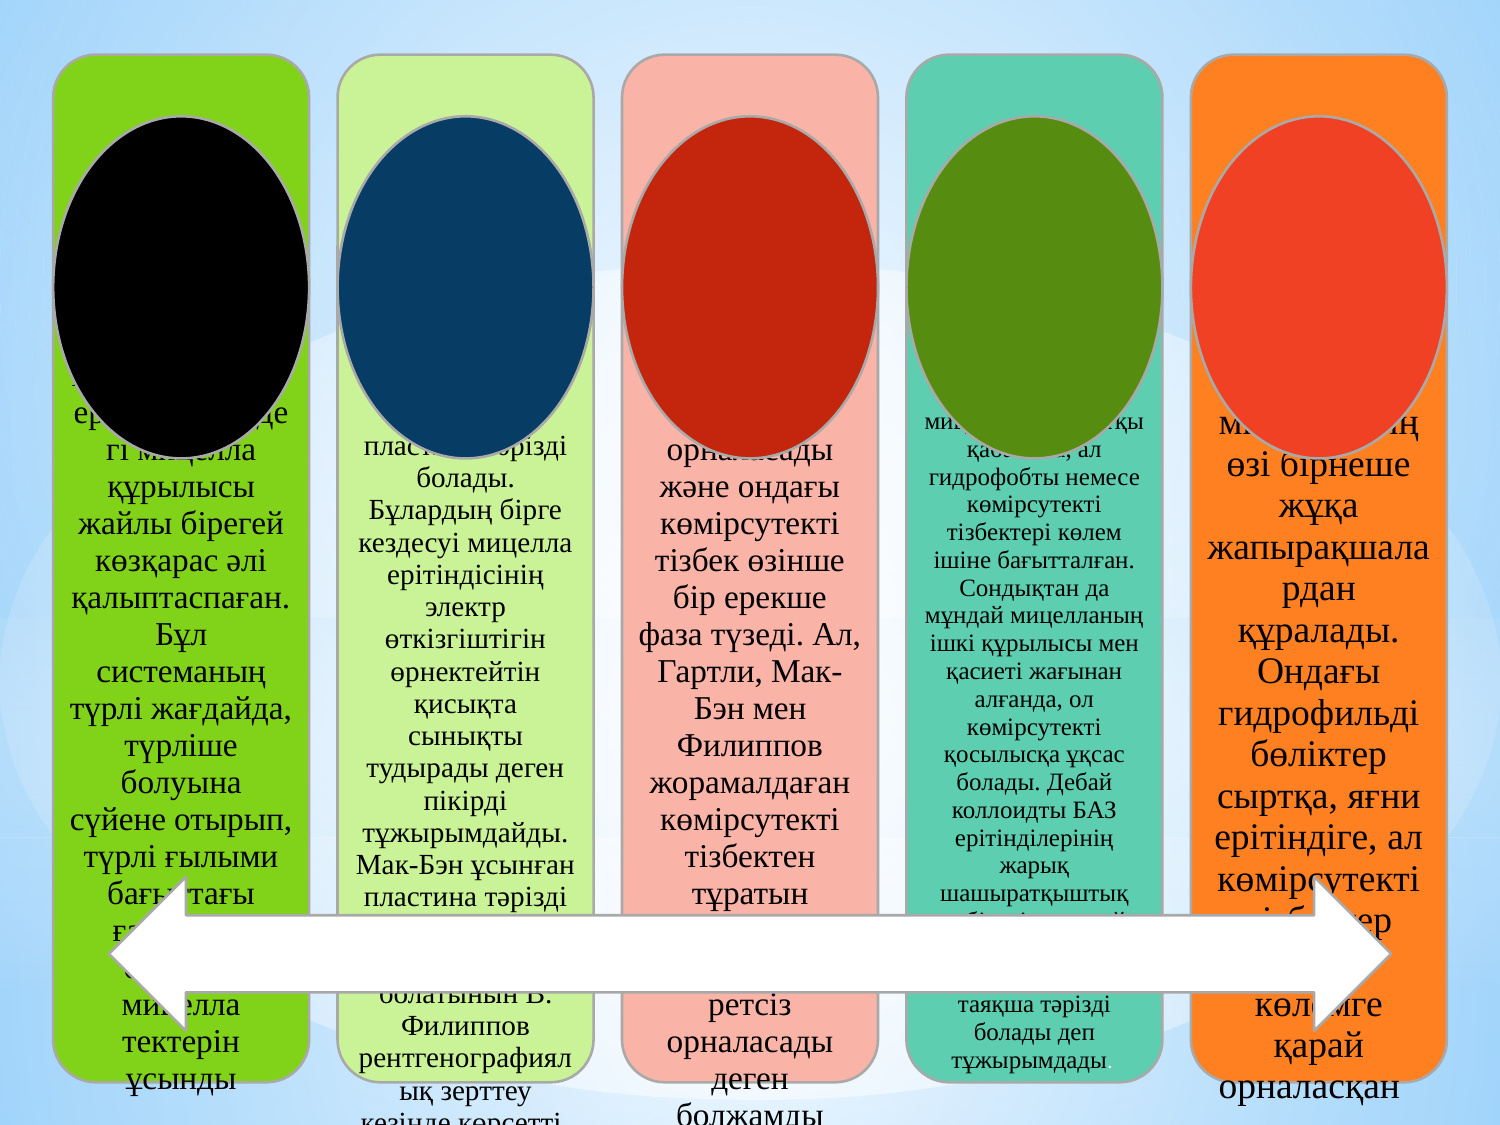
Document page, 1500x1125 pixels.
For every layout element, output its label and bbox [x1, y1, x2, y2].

list [52, 54, 1448, 1083]
